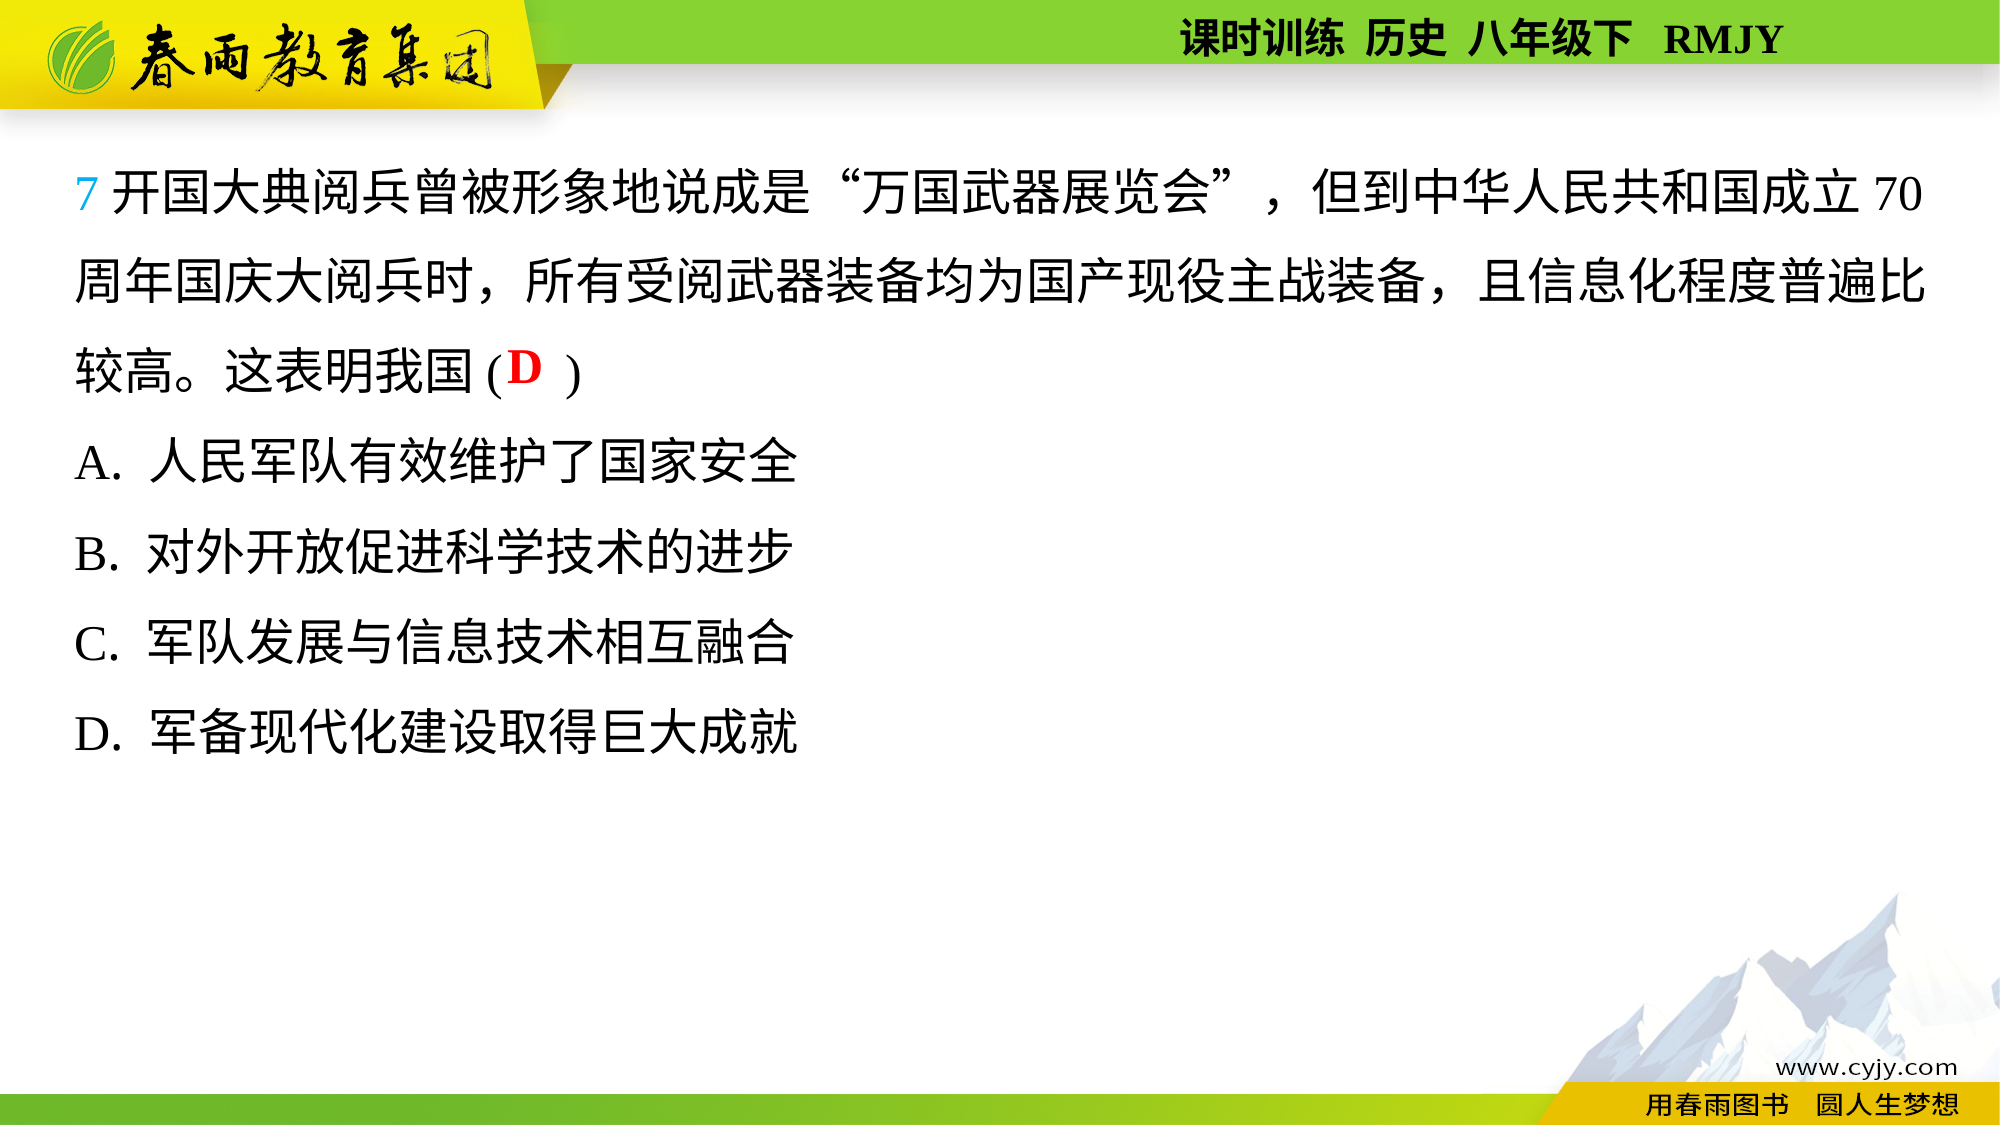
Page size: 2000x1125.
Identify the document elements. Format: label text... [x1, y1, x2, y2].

text_box D [492, 326, 559, 401]
list 7开国大典阅兵曾被形象地说成是“万国武器展览会”，但到中华人民共和国成立70周年国庆大阅兵时，所有受阅武器装备均为国产现役主战装备，且信息化程度普遍比较高。这表明我国( ) A. 人民军队有效维护了国家安全 B. 对外开放促进科学技术的进步 C. 军队发展与信息技术相互融合 D. 军备现代化建设取得巨大成就 [59, 122, 1944, 763]
picture [0, 0, 2000, 1125]
